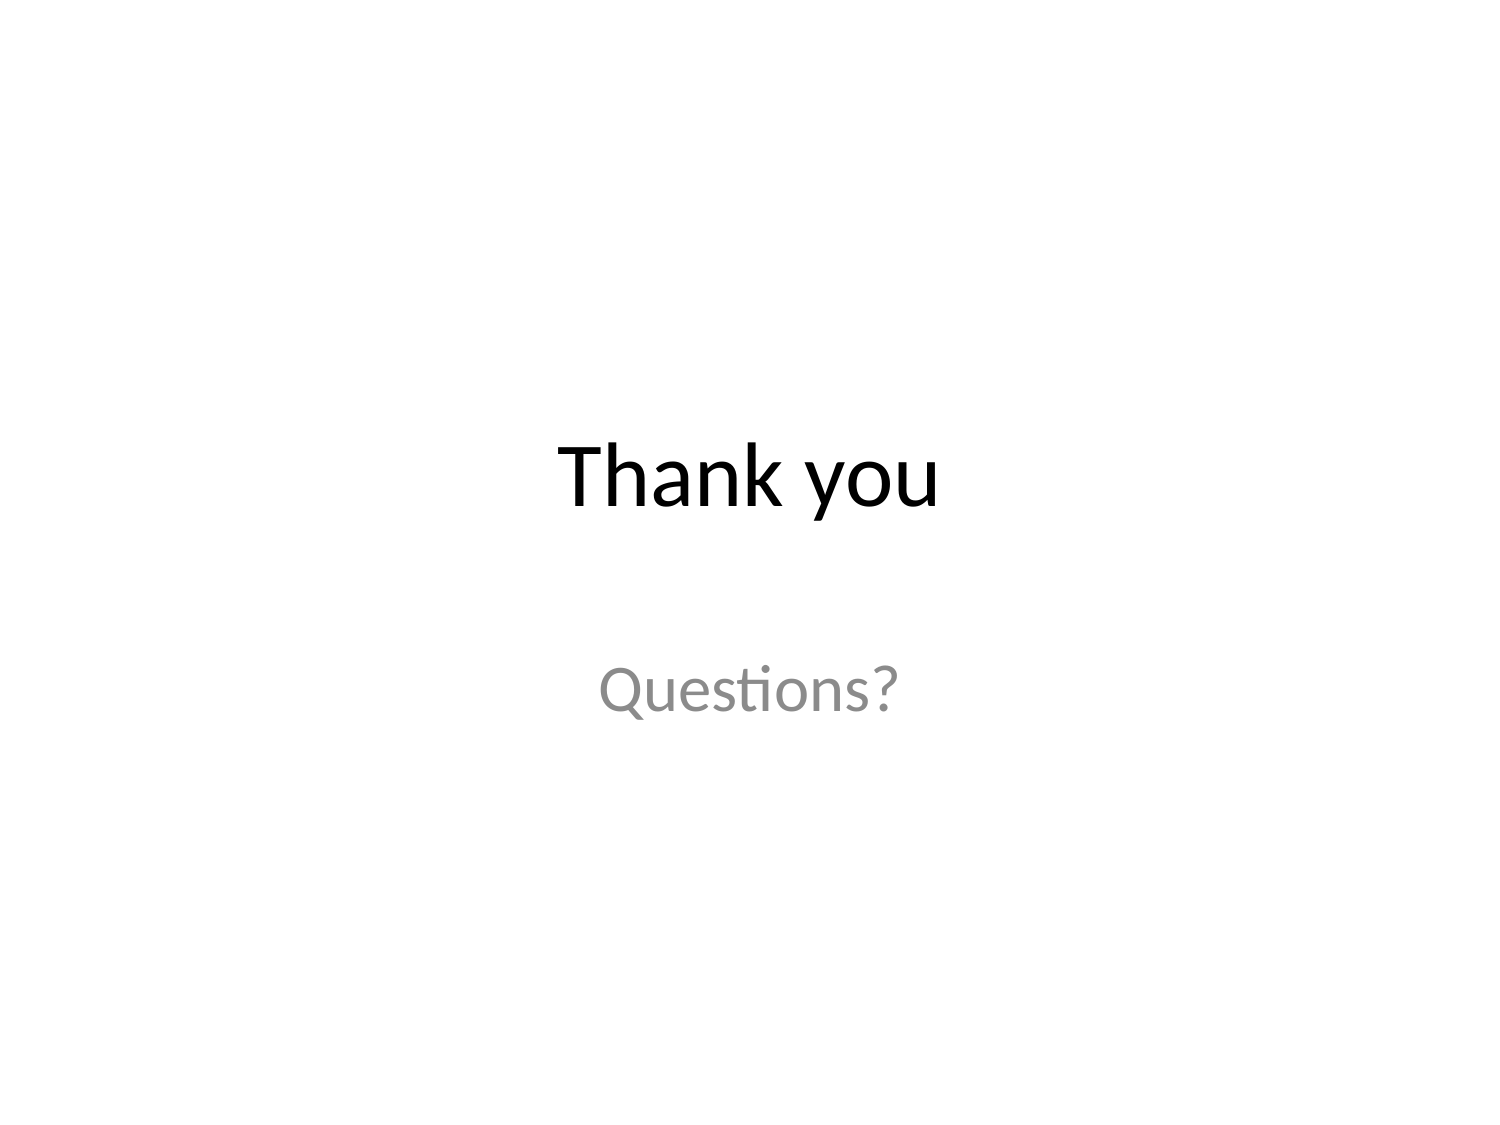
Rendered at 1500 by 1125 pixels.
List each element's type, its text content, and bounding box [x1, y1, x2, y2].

title Thank you [112, 349, 1388, 591]
subtitle Questions? [225, 637, 1275, 925]
